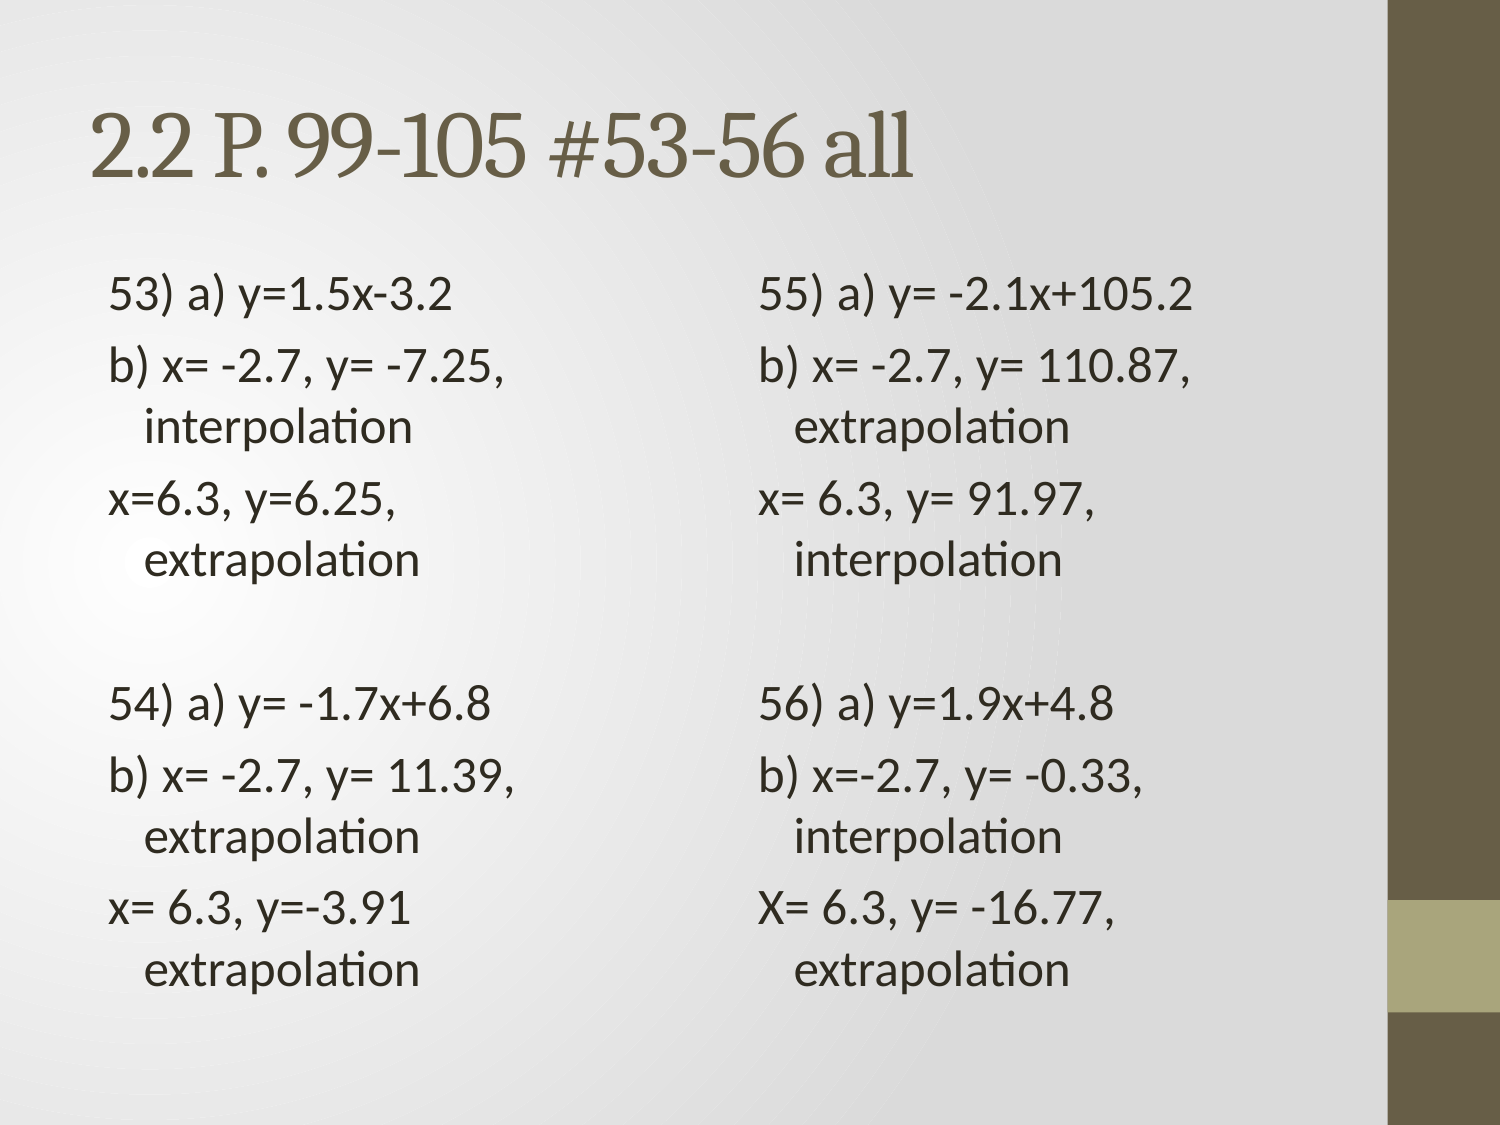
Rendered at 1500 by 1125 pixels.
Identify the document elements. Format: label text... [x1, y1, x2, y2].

list 53) a) y=1.5x-3.2 b) x= -2.7, y= -7.25, interpolation x=6.3, y=6.25, extrapolation 54) a) y= -1.7x+6.8 b) x= -2.7, y= 11.39, extrapolation x= 6.3, y=-3.91 extrapolation [75, 251, 675, 1005]
title 2.2 P. 99-105 #53-56 all [75, 45, 1325, 233]
list 55) a) y= -2.1x+105.2 b) x= -2.7, y= 110.87, extrapolation x= 6.3, y= 91.97, interpolation 56) a) y=1.9x+4.8 b) x=-2.7, y= -0.33, interpolation X= 6.3, y= -16.77, extrapolation [725, 251, 1325, 1005]
